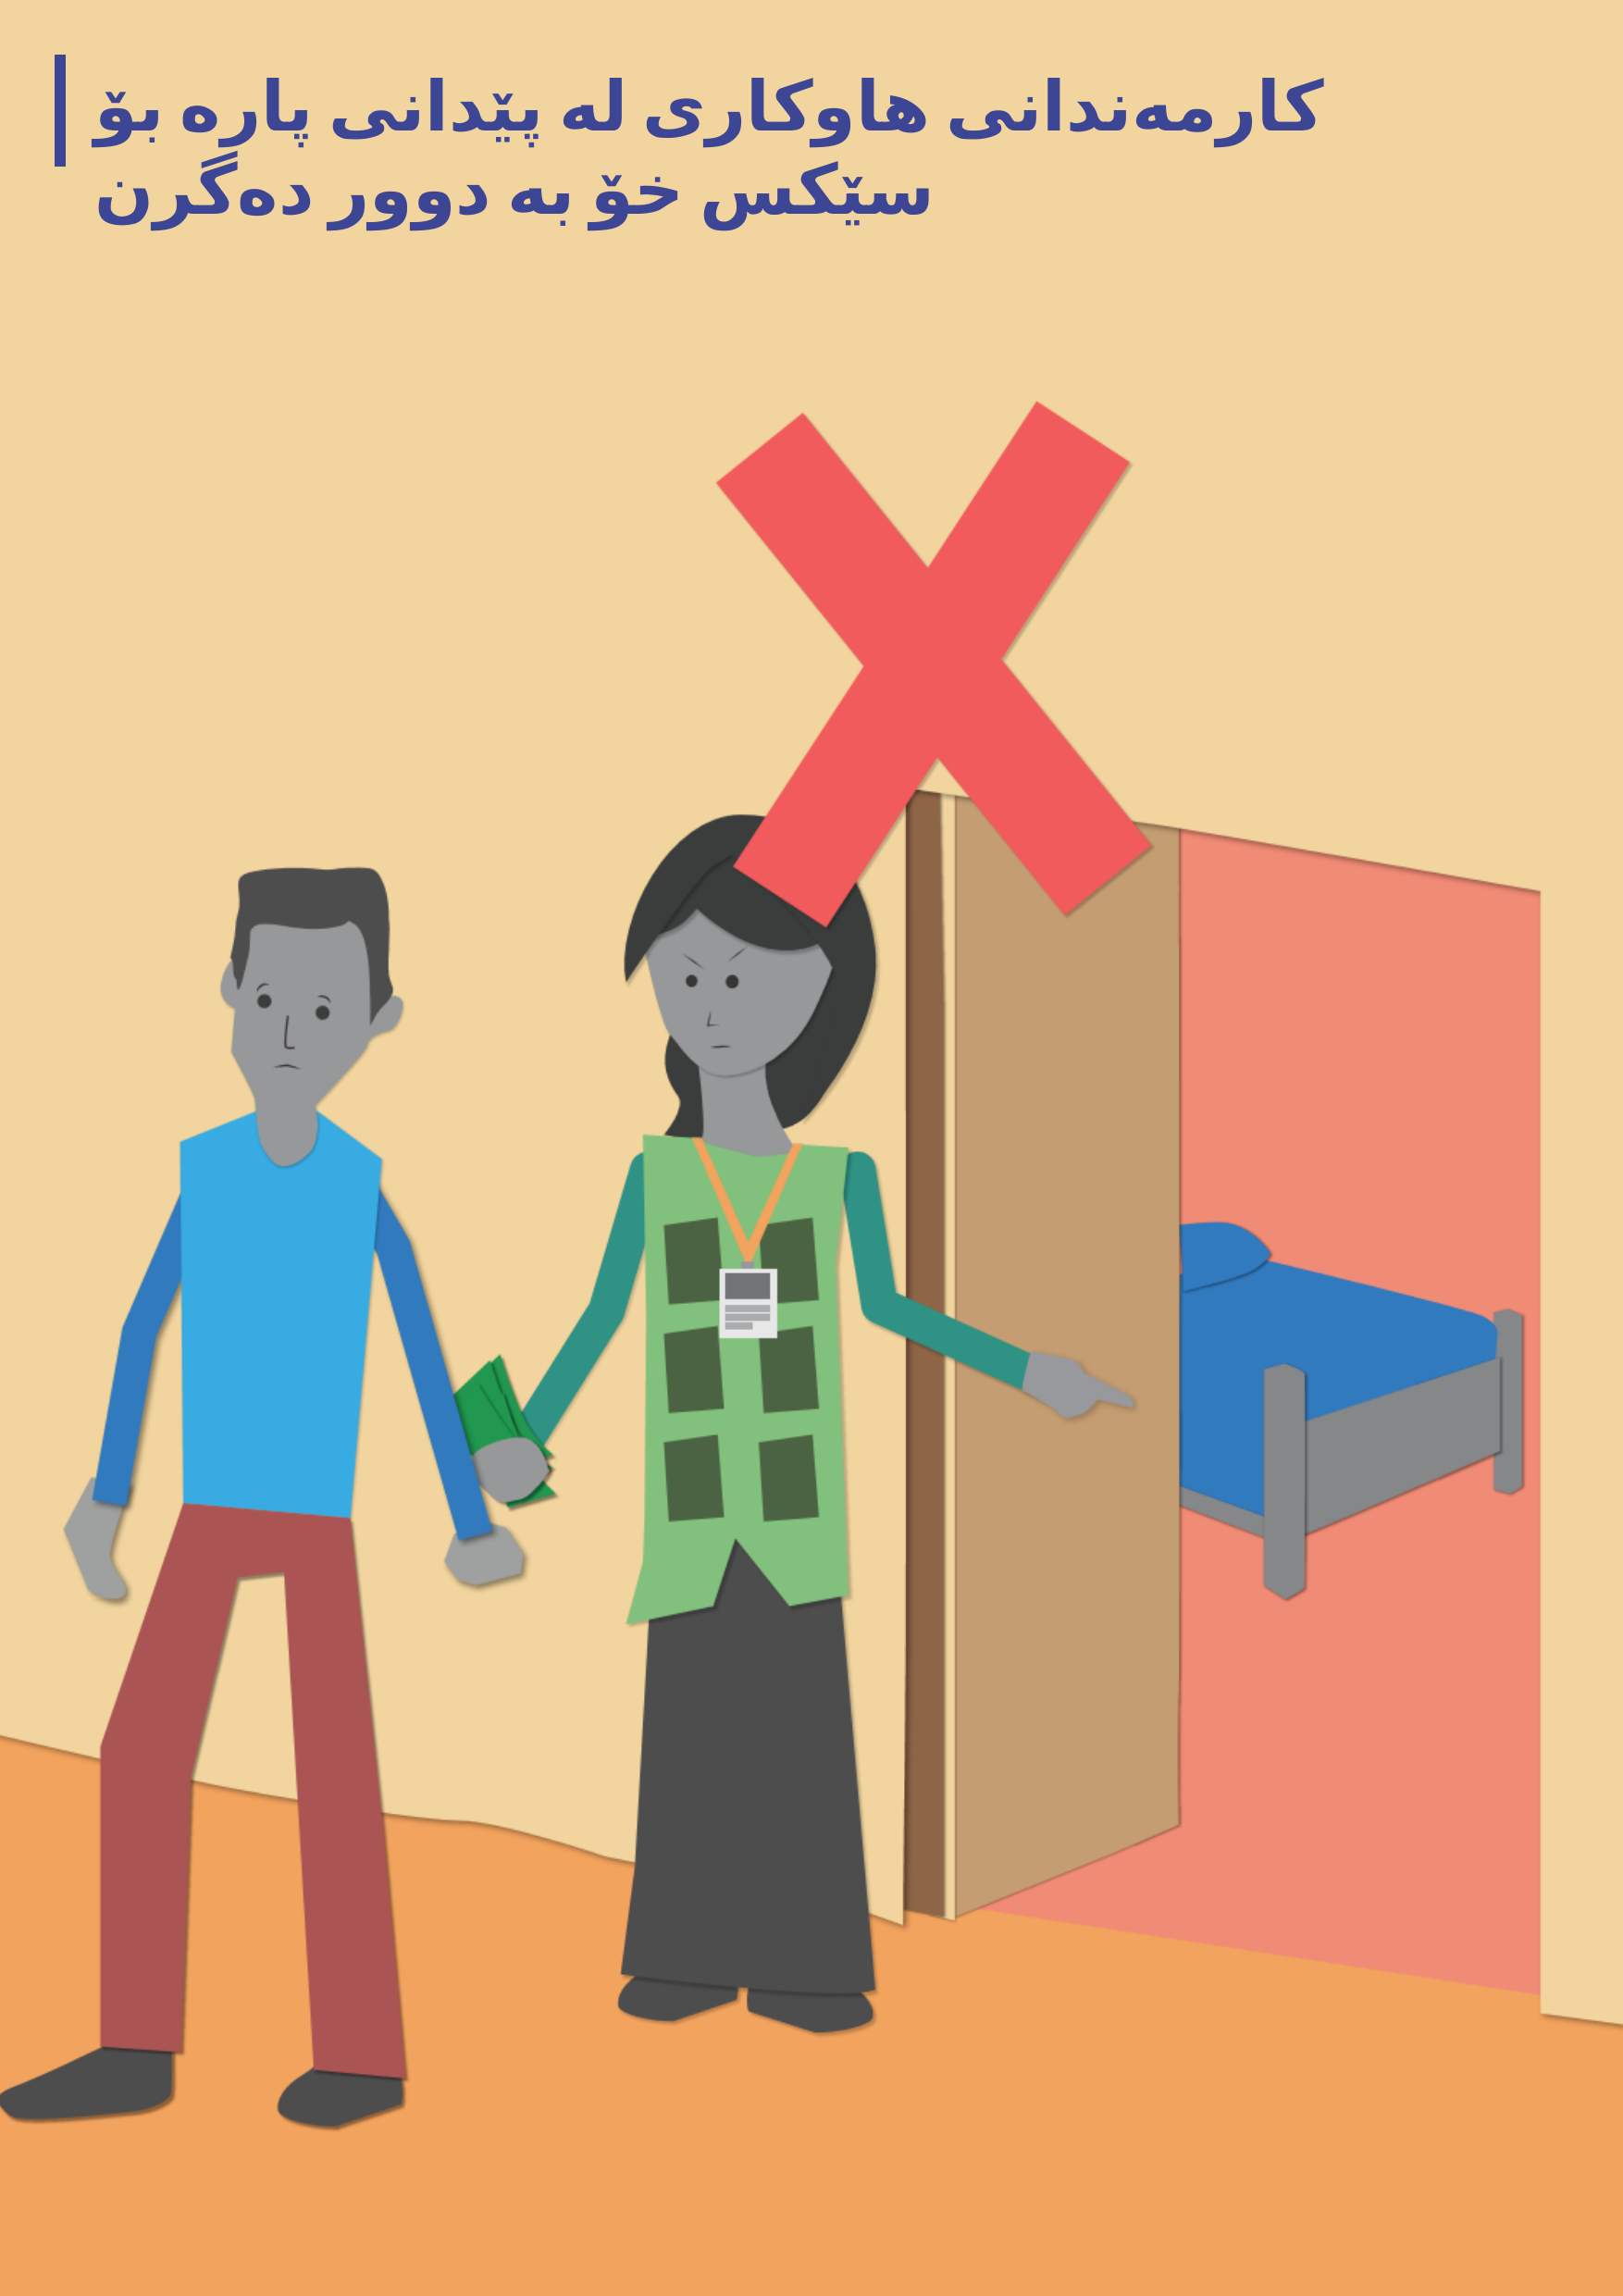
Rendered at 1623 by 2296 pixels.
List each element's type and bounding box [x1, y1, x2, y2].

text_box [0, 0, 1623, 2296]
